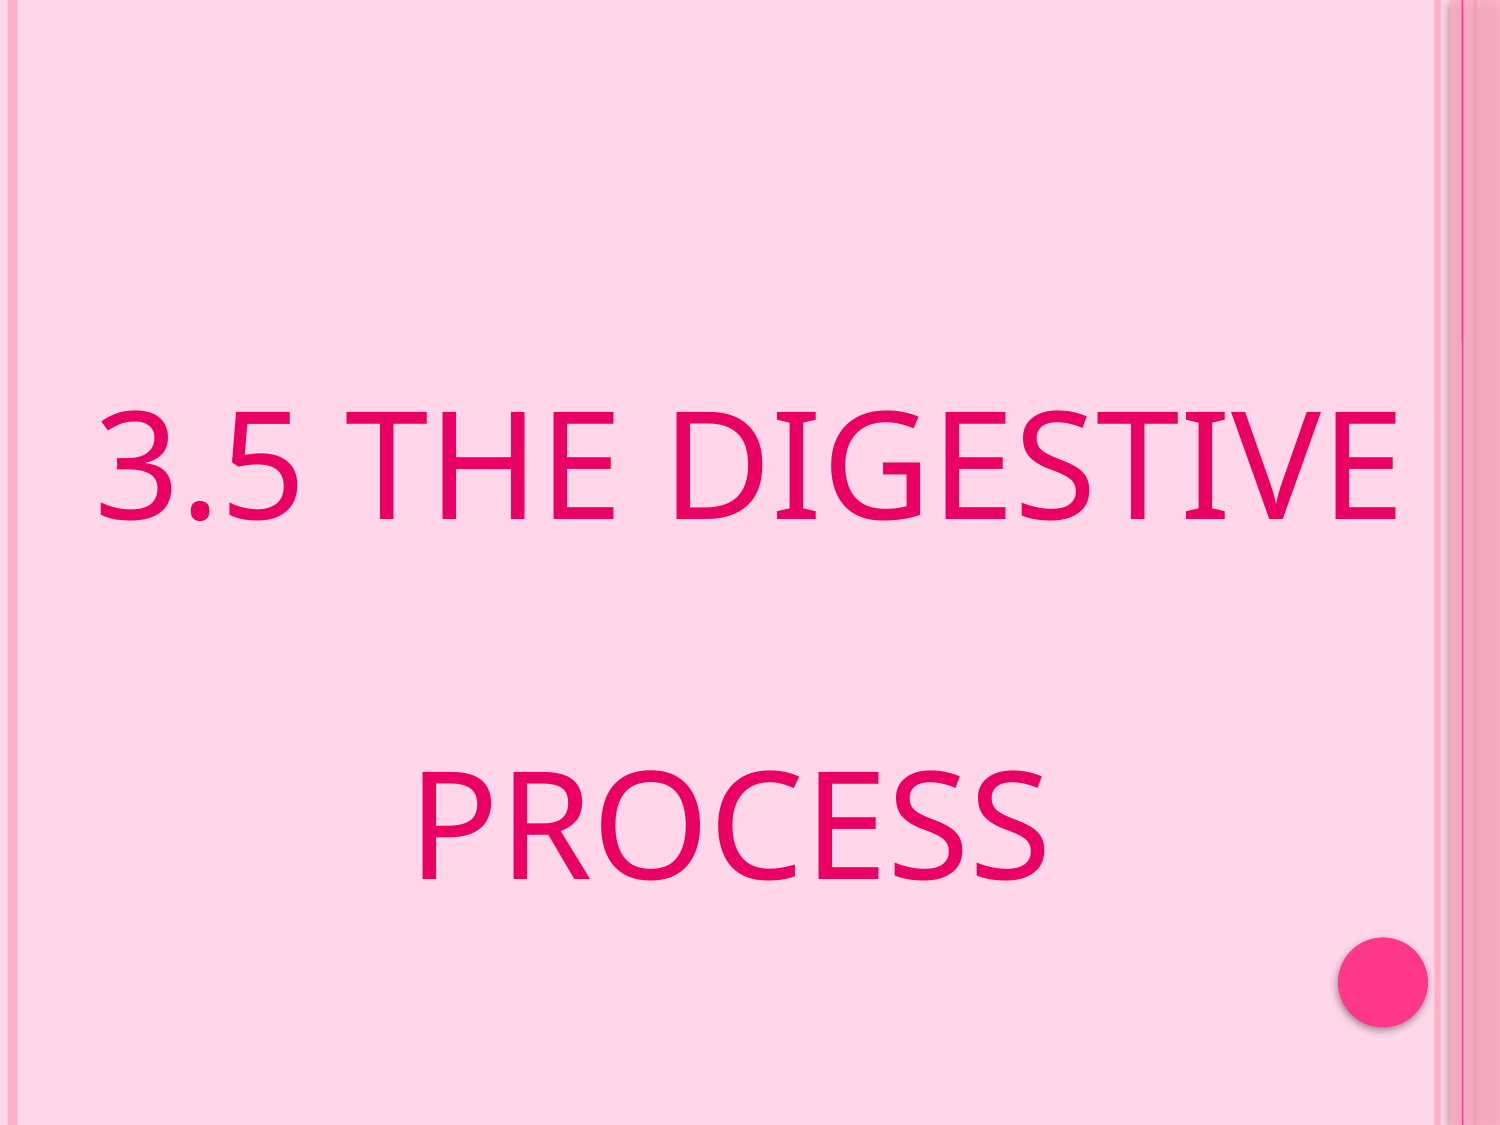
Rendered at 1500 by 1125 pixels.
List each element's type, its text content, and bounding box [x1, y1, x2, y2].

title 3.5 THE DIGESTIVE PROCESS [0, 45, 1500, 917]
